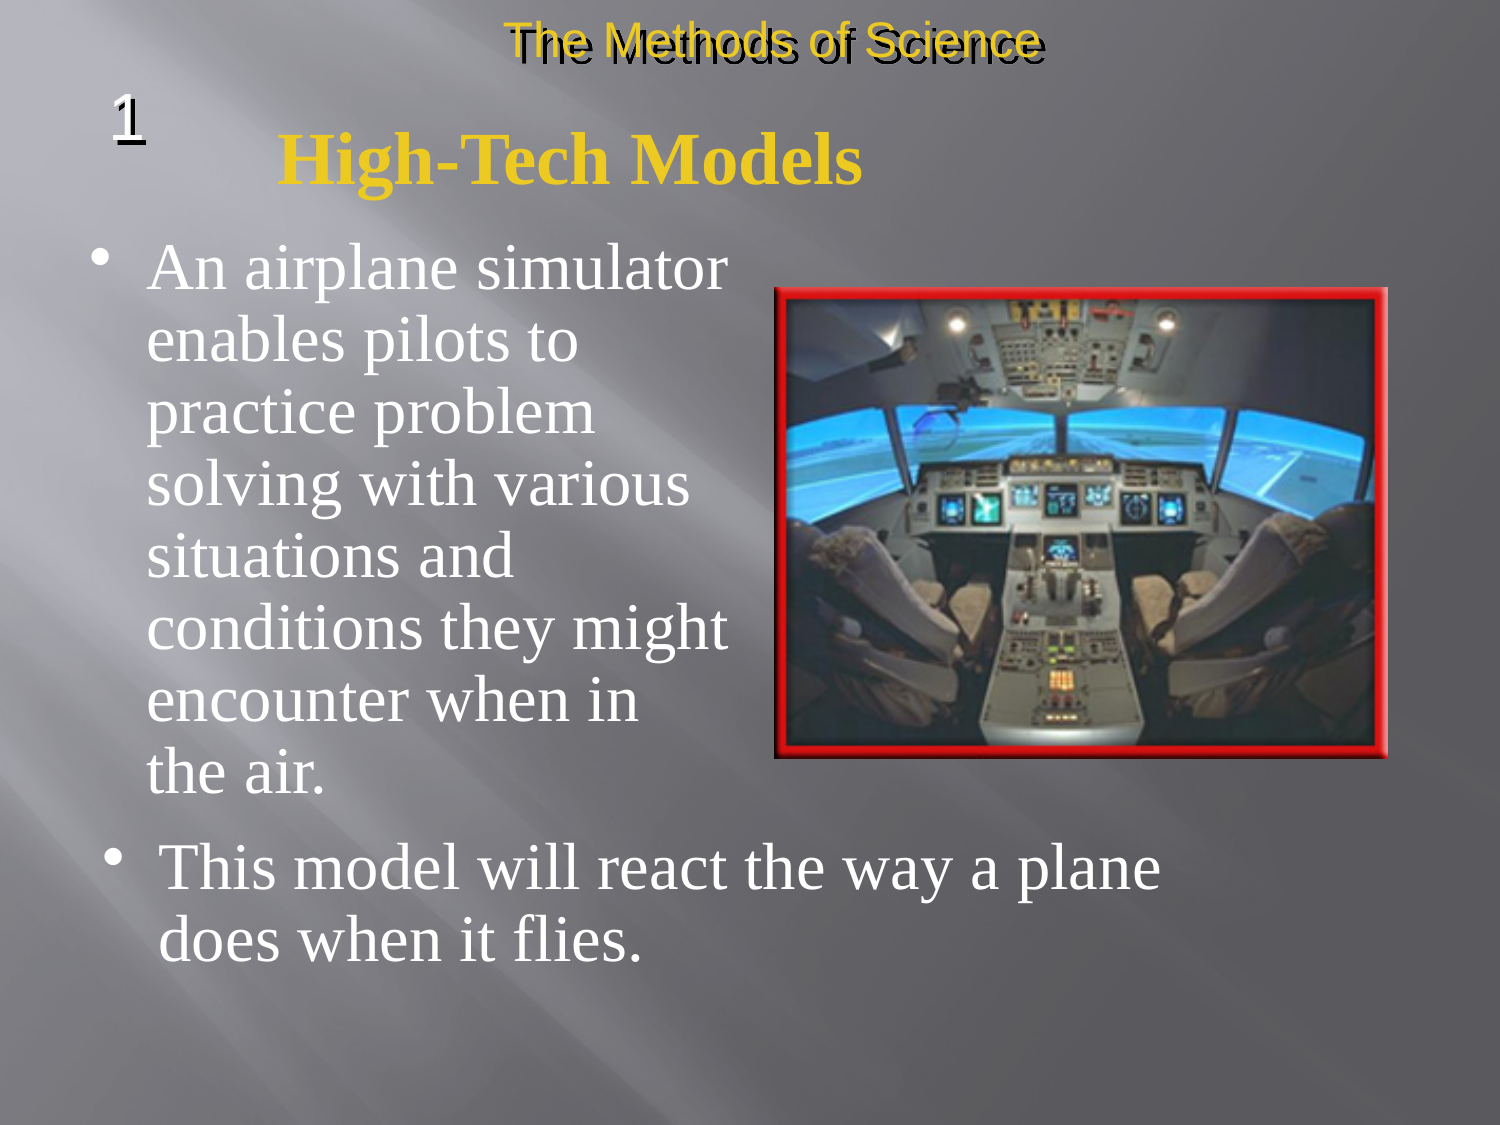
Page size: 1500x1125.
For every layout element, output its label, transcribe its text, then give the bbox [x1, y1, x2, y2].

text_box 1 [93, 66, 161, 162]
text_box An airplane simulator enables pilots to practice problem solving with various situations and conditions they might encounter when in the air. [74, 224, 750, 816]
text_box This model will react the way a plane does when it flies. [87, 824, 1300, 984]
picture [774, 287, 1388, 760]
text_box High-Tech Models [262, 112, 1301, 209]
text_box The Methods of Science [487, 0, 1057, 75]
